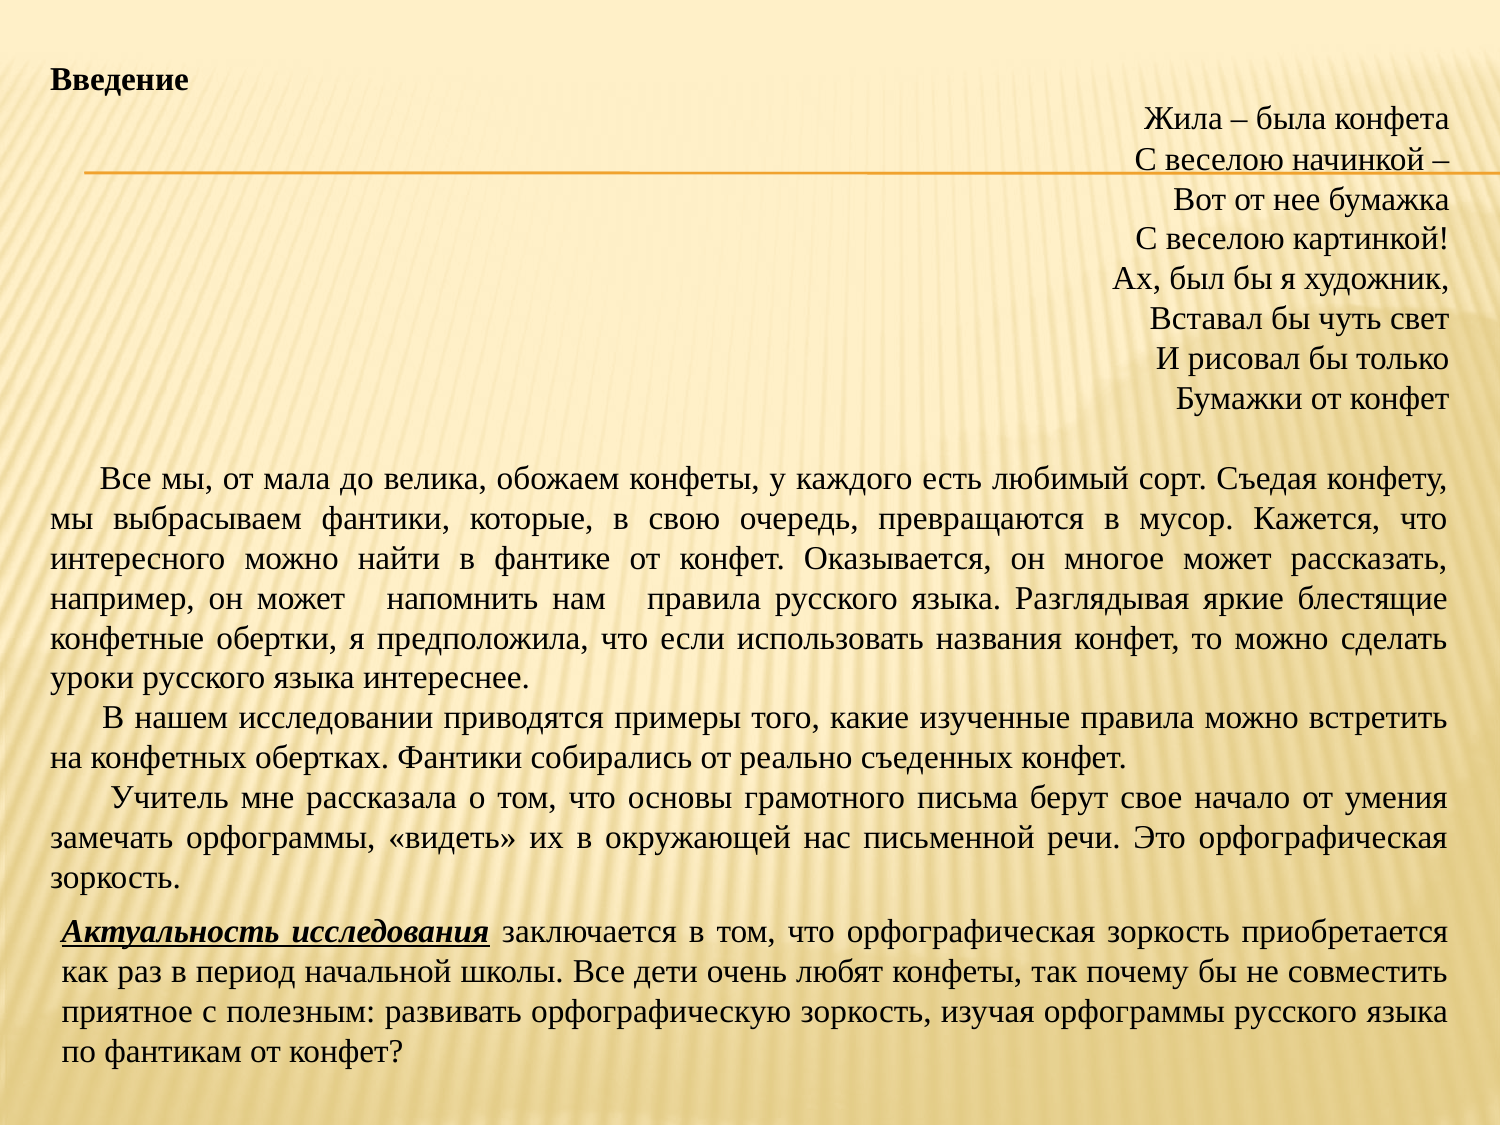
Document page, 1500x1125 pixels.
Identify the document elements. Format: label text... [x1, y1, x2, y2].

text_box Введение Жила – была конфета С веселою начинкой – Вот от нее бумажка С веселою картинкой! Ах, был бы я художник, Вставал бы чуть свет И рисовал бы только Бумажки от конфет Все мы, от мала до велика, обожаем конфеты, у каждого есть любимый сорт. Съедая конфету, мы выбрасываем фантики, которые, в свою очередь, превращаются в мусор. Кажется, что интересного можно найти в фантике от конфет. Оказывается, он многое может рассказать, например, он может напомнить нам правила русского языка. Разглядывая яркие блестящие конфетные обертки, я предположила, что если использовать названия конфет, то можно сделать уроки русского языка интереснее. В нашем исследовании приводятся примеры того, какие изученные правила можно встретить на конфетных обертках. Фантики собирались от реально съеденных конфет. Учитель мне рассказала о том, что основы грамотного письма берут свое начало от умения замечать орфограммы, «видеть» их в окружающей нас письменной речи. Это орфографическая зоркость. [35, 49, 1465, 903]
text_box Актуальность исследования заключается в том, что орфографическая зоркость приобретается как раз в период начальной школы. Все дети очень любят конфеты, так почему бы не совместить приятное с полезным: развивать орфографическую зоркость, изучая орфограммы русского языка по фантикам от конфет? [46, 902, 1465, 1077]
